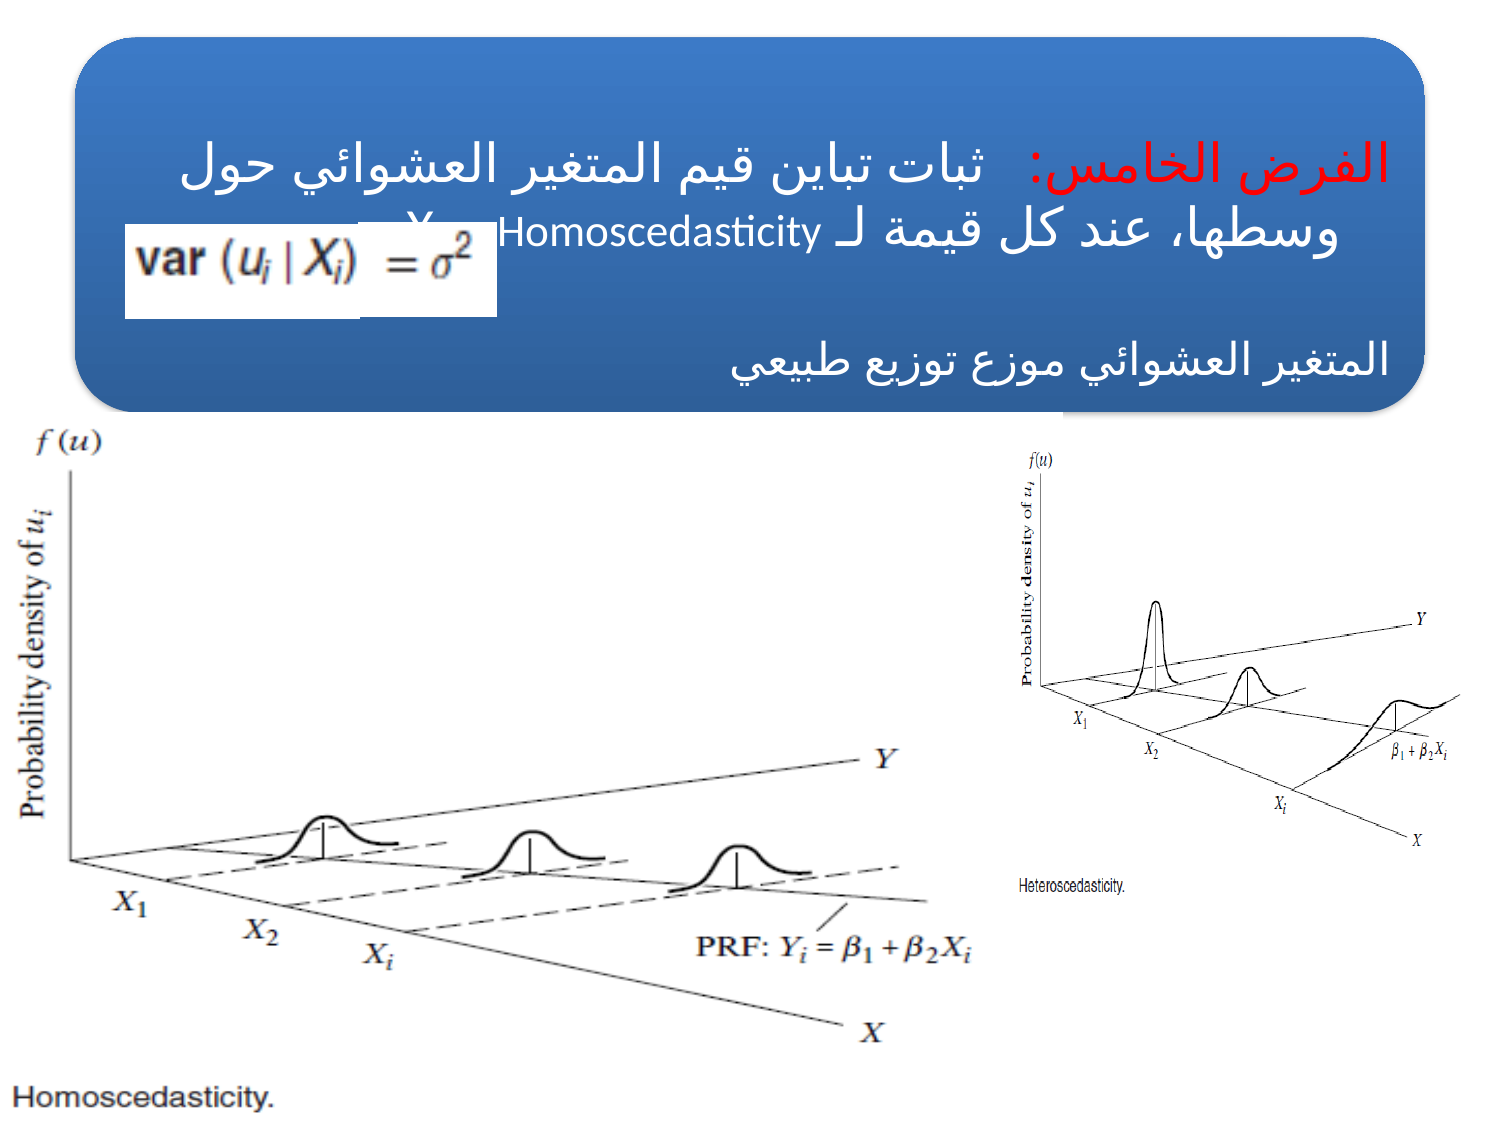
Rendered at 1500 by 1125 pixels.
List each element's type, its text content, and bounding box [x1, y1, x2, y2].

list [0, 412, 1063, 1125]
text_box الفرض الخامس: ثبات تباين قيم المتغير العشوائي حول وسطها، عند كل قيمة لـ X. Homoscedasticity المتغير العشوائي موزع توزيع طبيعي [74, 37, 1425, 413]
picture [1012, 437, 1500, 926]
picture [124, 222, 497, 319]
